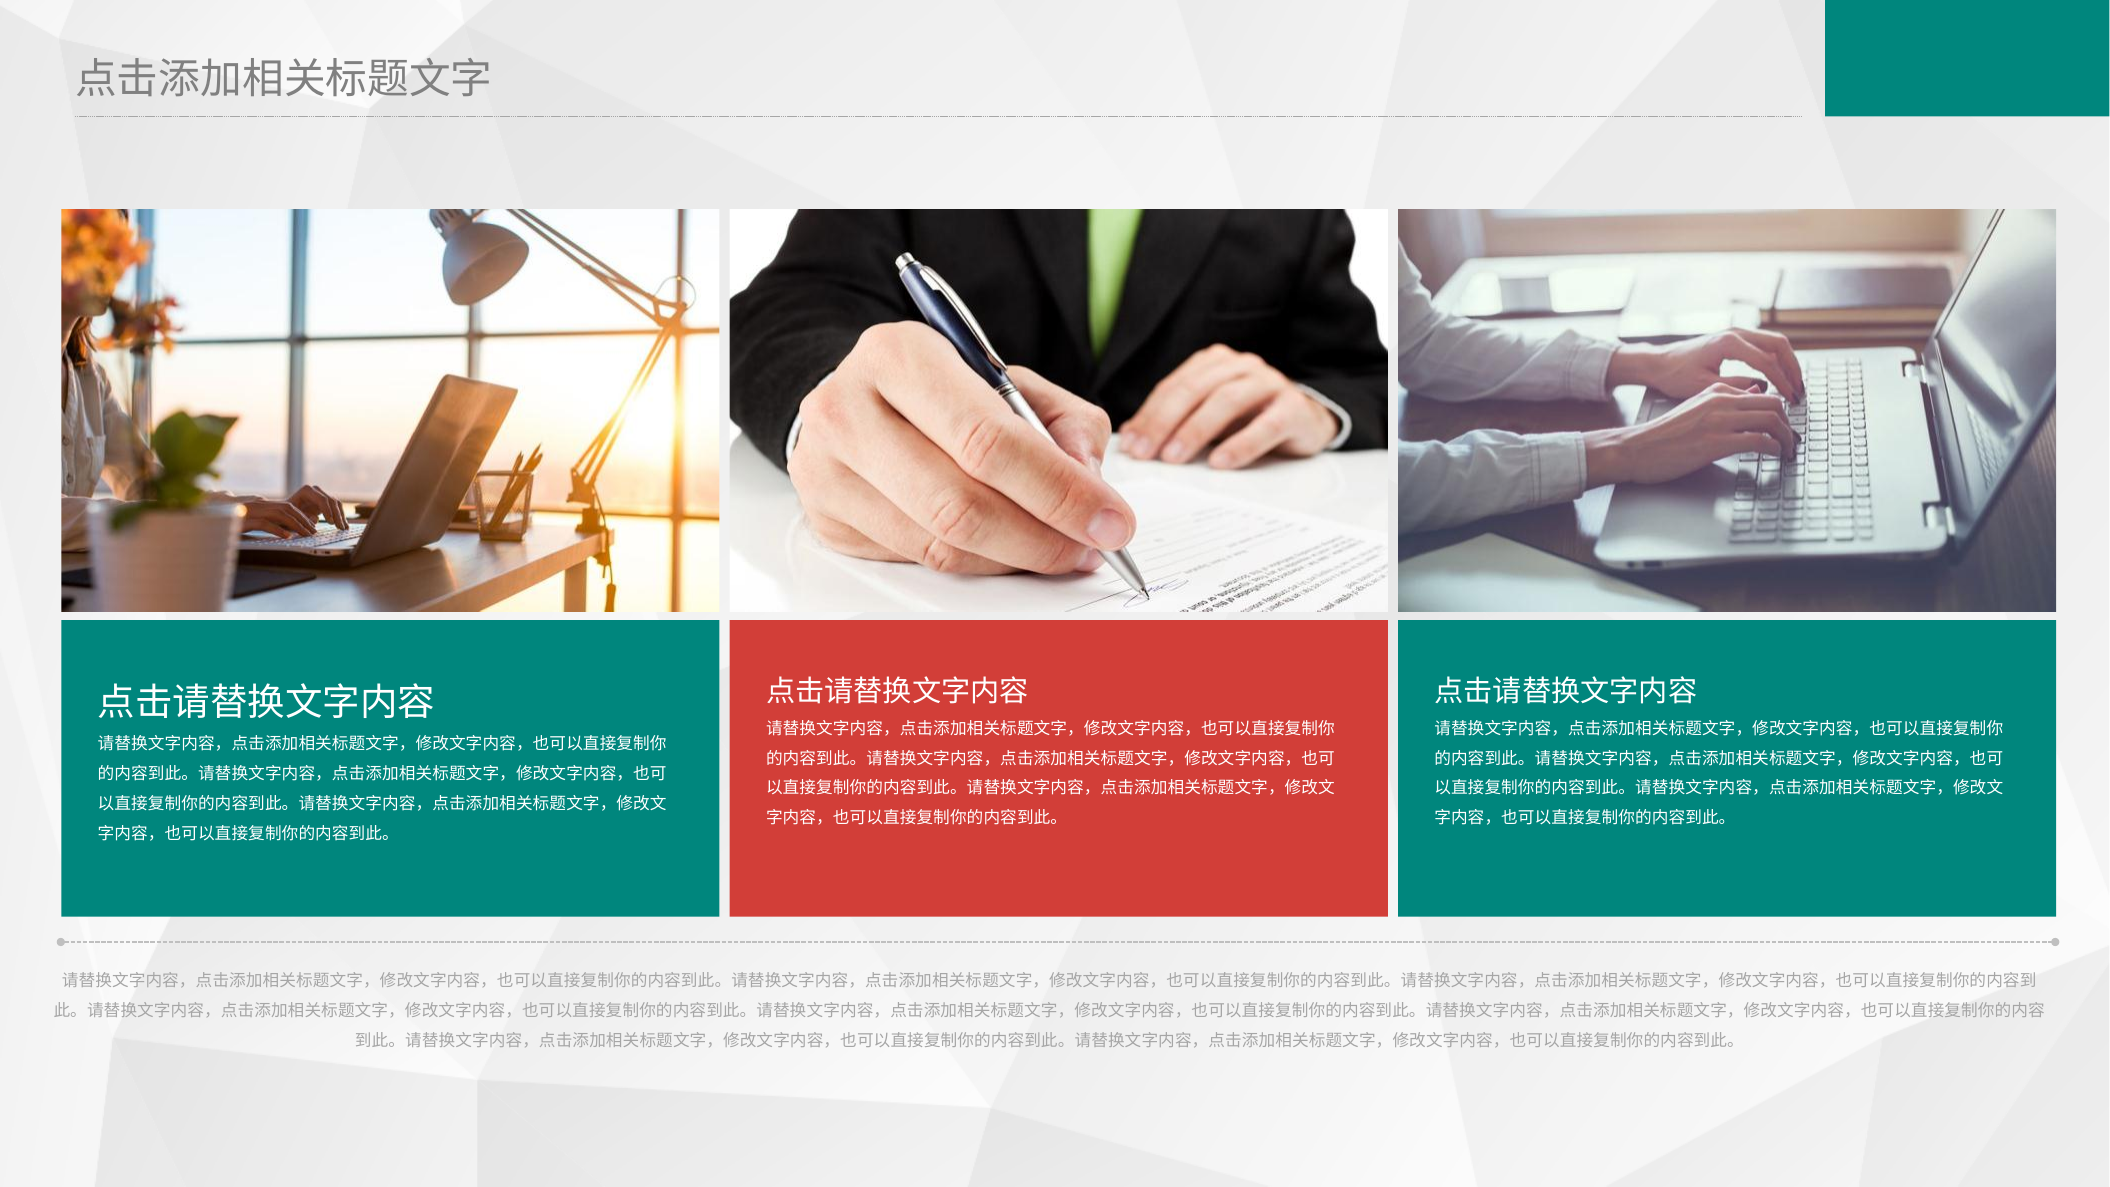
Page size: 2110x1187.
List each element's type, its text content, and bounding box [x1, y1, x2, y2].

text_box 点击请替换文字内容 请替换文字内容，点击添加相关标题文字，修改文字内容，也可以直接复制你的内容到此。请替换文字内容，点击添加相关标题文字，修改文字内容，也可以直接复制你的内容到此。请替换文字内容，点击添加相关标题文字，修改文字内容，也可以直接复制你的内容到此。 [751, 647, 1366, 835]
text_box [1397, 619, 2057, 918]
text_box 点击请替换文字内容 请替换文字内容，点击添加相关标题文字，修改文字内容，也可以直接复制你的内容到此。请替换文字内容，点击添加相关标题文字，修改文字内容，也可以直接复制你的内容到此。请替换文字内容，点击添加相关标题文字，修改文字内容，也可以直接复制你的内容到此。 [82, 647, 698, 850]
text_box [729, 619, 1389, 918]
text_box 点击添加相关标题文字 [59, 44, 563, 107]
text_box [729, 209, 1389, 613]
text_box [1397, 209, 2057, 613]
text_box 点击请替换文字内容 请替换文字内容，点击添加相关标题文字，修改文字内容，也可以直接复制你的内容到此。请替换文字内容，点击添加相关标题文字，修改文字内容，也可以直接复制你的内容到此。请替换文字内容，点击添加相关标题文字，修改文字内容，也可以直接复制你的内容到此。 [1419, 647, 2034, 835]
text_box [60, 619, 721, 918]
picture [0, 0, 2110, 1187]
text_box 请替换文字内容，点击添加相关标题文字，修改文字内容，也可以直接复制你的内容到此。请替换文字内容，点击添加相关标题文字，修改文字内容，也可以直接复制你的内容到此。请替换文字内容，点击添加相关标题文字，修改文字内容，也可以直接复制你的内容到此。请替换文字内容，点击添加相关标题文字，修改文字内容，也可以直接复制你的内容到此。请替换文字内容，点击添加相关标题文字，修改文字内容，也可以直接复制你的内容到此。请替换文字内容，点击添加相关标题文字，修改文字内容，也可以直接复制你的内容到此。请替换文字内容，点击添加相关标题文字，修改文字内容，也可以直接复制你的内容到此。请替换文字内容，点击添加相关标题文字，修改文字内容，也可以直接复制你的内容到此。 [36, 952, 2076, 1057]
text_box [60, 209, 721, 613]
